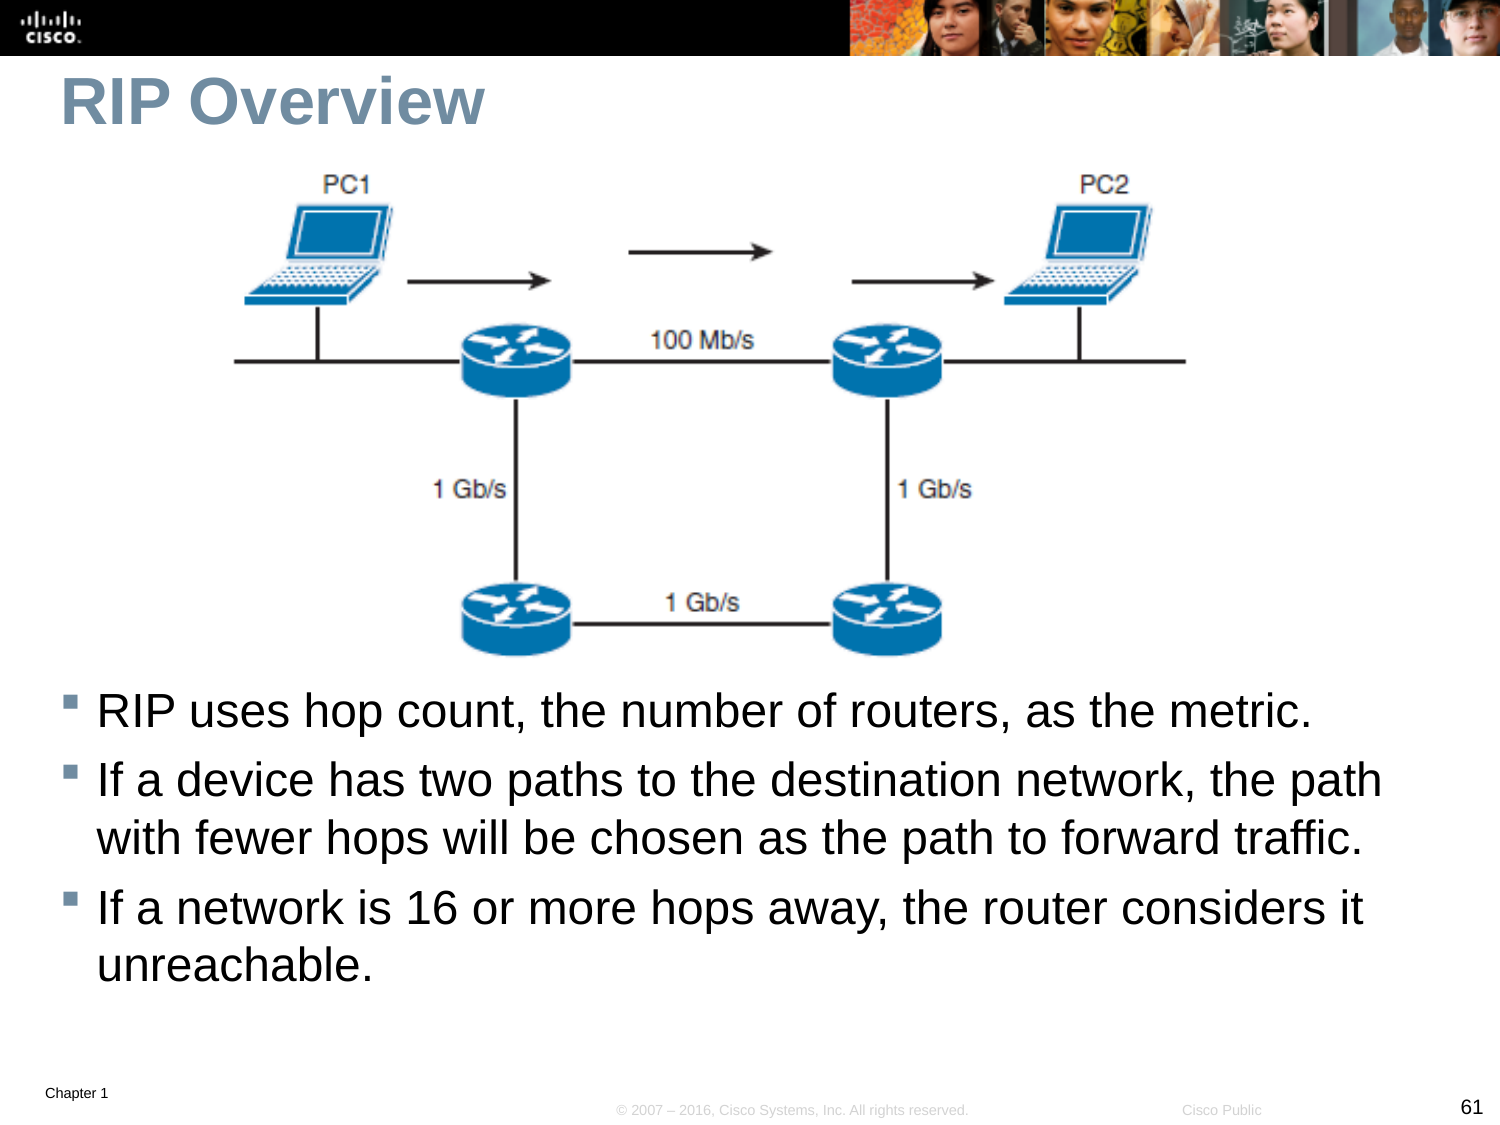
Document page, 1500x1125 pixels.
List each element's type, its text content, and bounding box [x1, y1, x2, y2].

title RIP Overview [45, 59, 1444, 182]
picture [0, 0, 1500, 56]
picture [194, 148, 1295, 673]
list RIP uses hop count, the number of routers, as the metric. If a device has two paths to the destination network, the path with fewer hops will be chosen as the path to forward traffic. If a network is 16 or more hops away, the router considers it unreachable. [45, 672, 1444, 1049]
